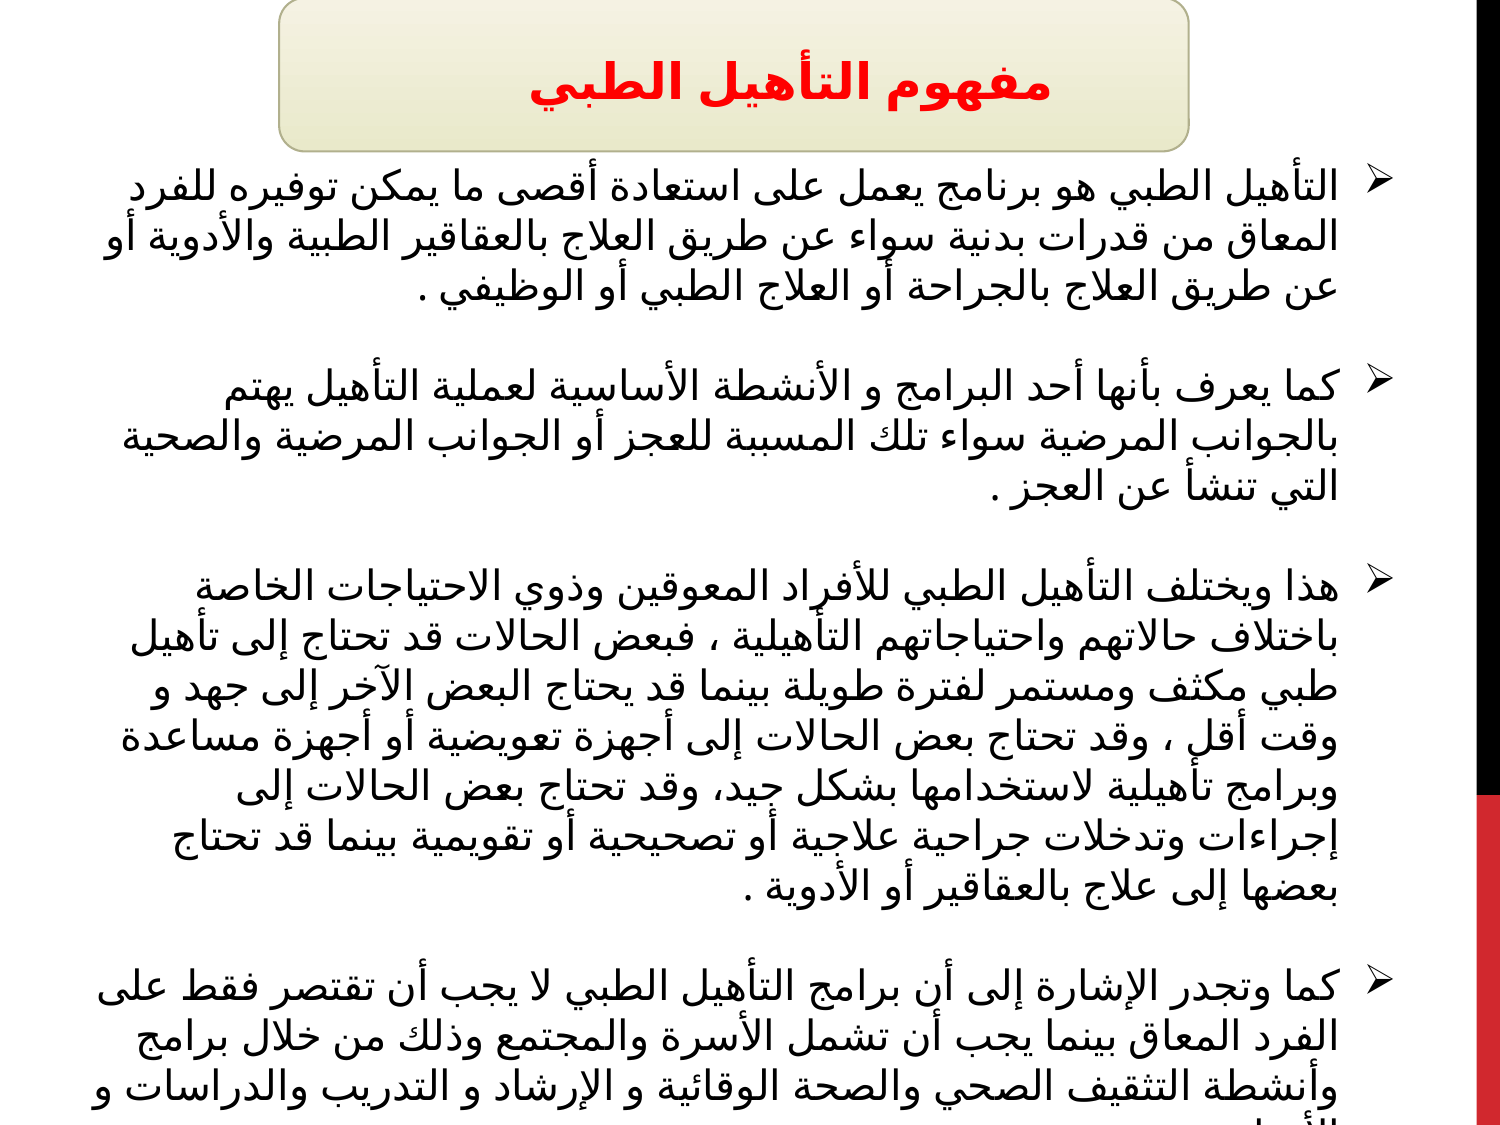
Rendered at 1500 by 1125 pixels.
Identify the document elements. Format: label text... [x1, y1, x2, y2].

text_box التأهيل الطبي هو برنامج يعمل على استعادة أقصى ما يمكن توفيره للفرد المعاق من قدرات بدنية سواء عن طريق العلاج بالعقاقير الطبية والأدوية أو عن طريق العلاج بالجراحة أو العلاج الطبي أو الوظيفي . كما يعرف بأنها أحد البرامج و الأنشطة الأساسية لعملية التأهيل يهتم بالجوانب المرضية سواء تلك المسببة للعجز أو الجوانب المرضية والصحية التي تنشأ عن العجز . هذا ويختلف التأهيل الطبي للأفراد المعوقين وذوي الاحتياجات الخاصة باختلاف حالاتهم واحتياجاتهم التأهيلية ، فبعض الحالات قد تحتاج إلى تأهيل طبي مكثف ومستمر لفترة طويلة بينما قد يحتاج البعض الآخر إلى جهد و وقت أقل ، وقد تحتاج بعض الحالات إلى أجهزة تعويضية أو أجهزة مساعدة وبرامج تأهيلية لاستخدامها بشكل جيد، وقد تحتاج بعض الحالات إلى إجراءات وتدخلات جراحية علاجية أو تصحيحية أو تقويمية بينما قد تحتاج بعضها إلى علاج بالعقاقير أو الأدوية . كما وتجدر الإشارة إلى أن برامج التأهيل الطبي لا يجب أن تقتصر فقط على الفرد المعاق بينما يجب أن تشمل الأسرة والمجتمع وذلك من خلال برامج وأنشطة التثقيف الصحي والصحة الوقائية و الإرشاد و التدريب والدراسات و الأبحاث . [76, 151, 1412, 1125]
text_box [278, 0, 1190, 151]
text_box مفهوم التأهيل الطبي [442, 42, 1140, 118]
